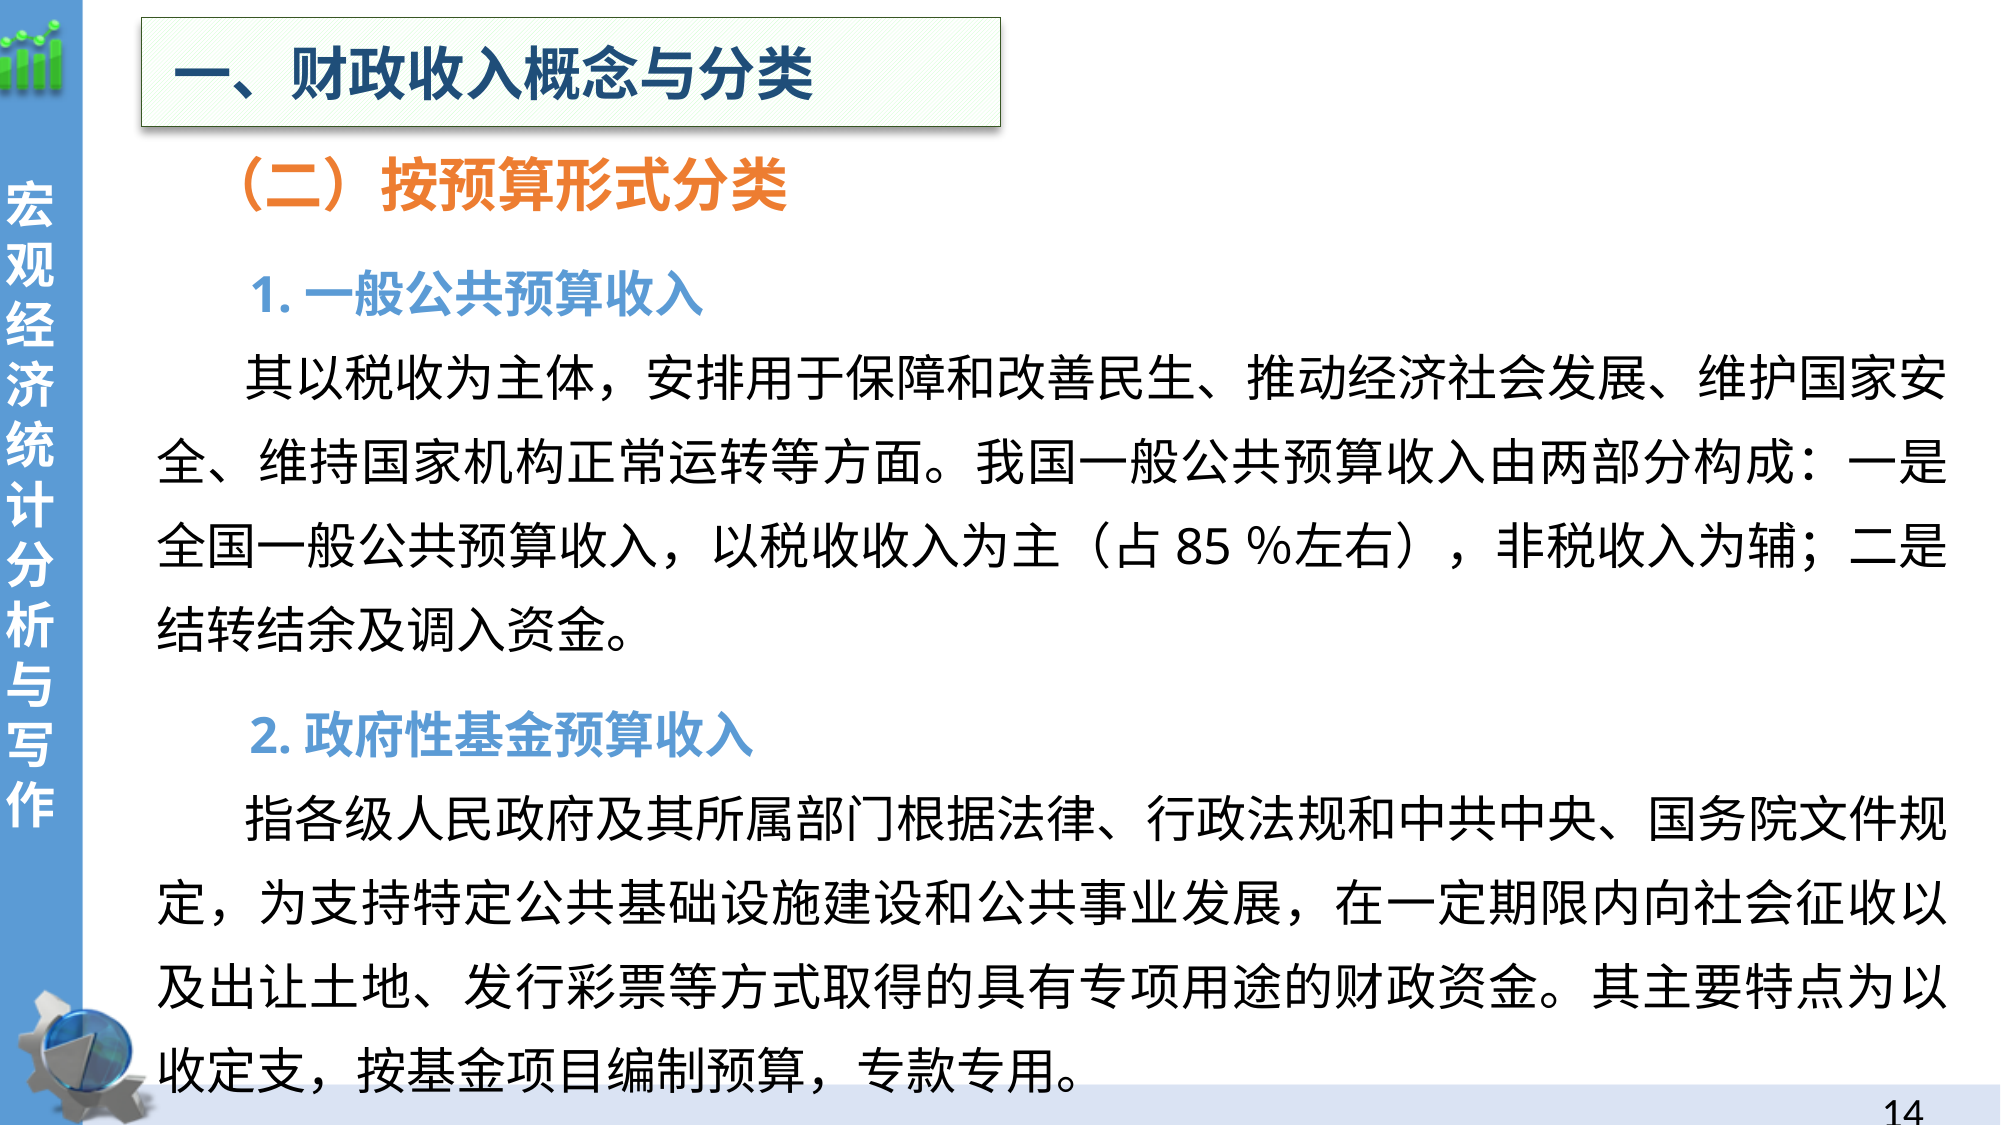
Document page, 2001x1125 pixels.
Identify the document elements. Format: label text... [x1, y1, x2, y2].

picture [0, 0, 2001, 1125]
text_box （二）按预算形式分类 1.一般公共预算收入 其以税收为主体，安排用于保障和改善民生、推动经济社会发展、维护国家安全、维持国家机构正常运转等方面。我国一般公共预算收入由两部分构成：一是全国一般公共预算收入，以税收收入为主（占85％左右），非税收入为辅；二是结转结余及调入资金。 2.政府性基金预算收入 指各级人民政府及其所属部门根据法律、行政法规和中共中央、国务院文件规定，为支持特定公共基础设施建设和公共事业发展，在一定期限内向社会征收以及出让土地、发行彩票等方式取得的具有专项用途的财政资金。其主要特点为以收定支，按基金项目编制预算，专款专用。 [141, 105, 1964, 1019]
text_box 一、财政收入概念与分类 [141, 17, 1000, 127]
text_box 13 [1786, 1085, 1940, 1125]
